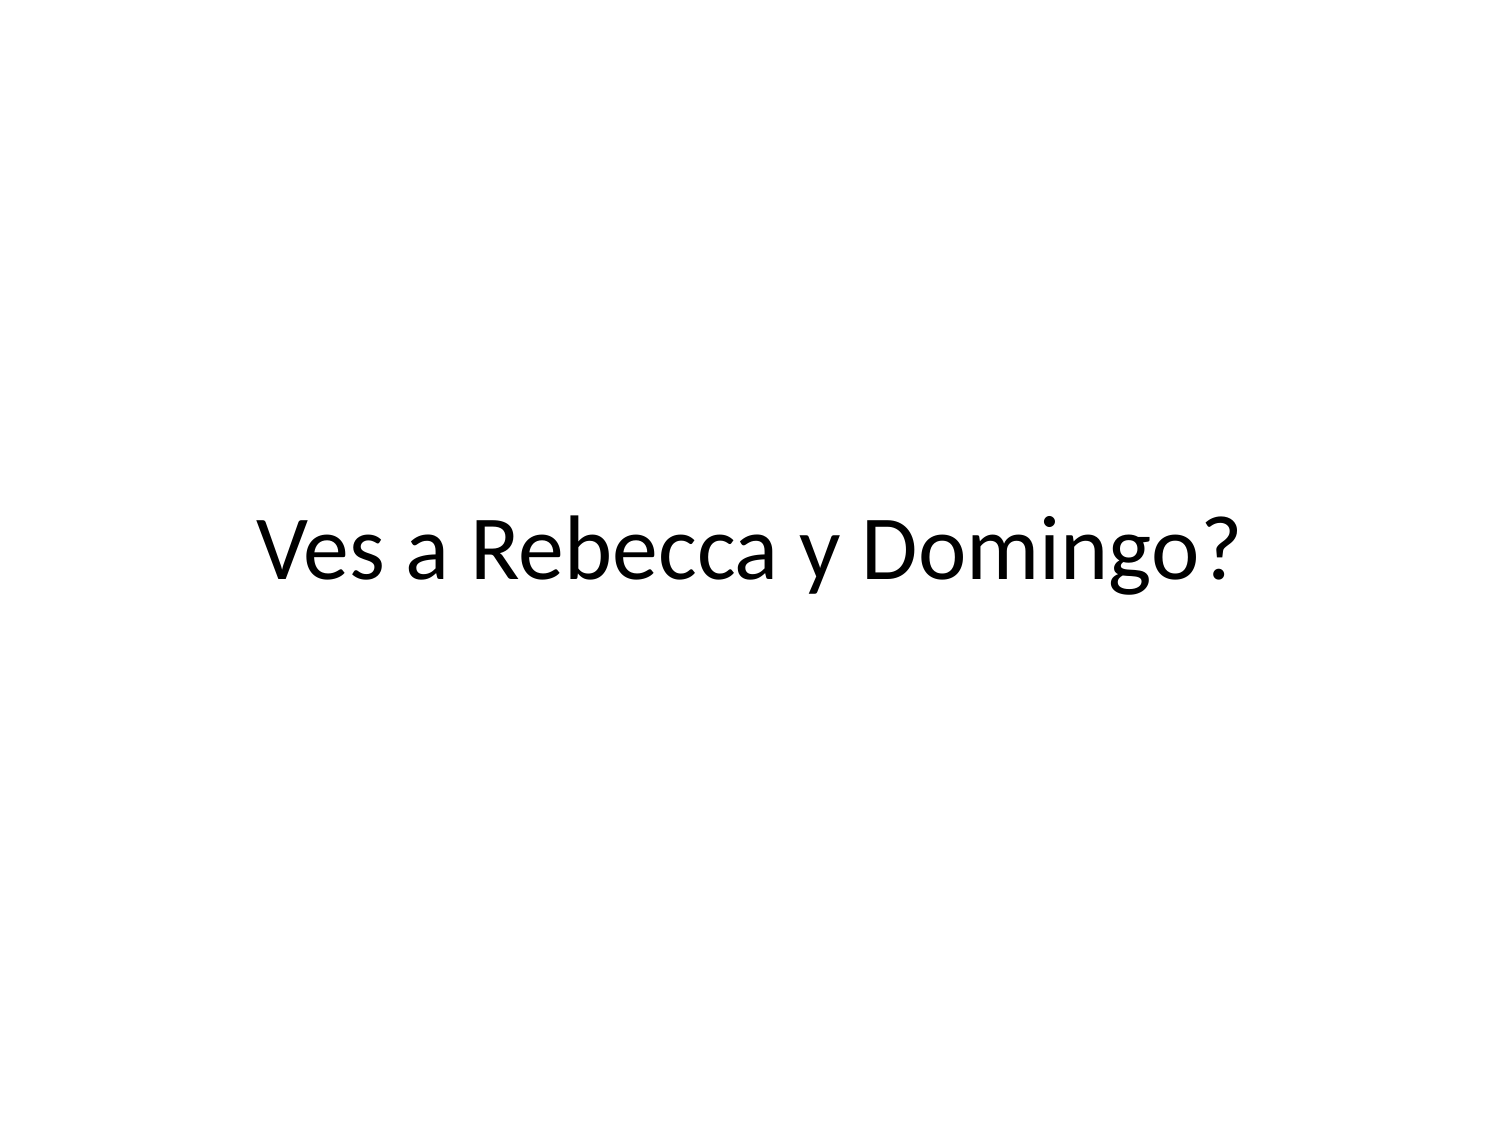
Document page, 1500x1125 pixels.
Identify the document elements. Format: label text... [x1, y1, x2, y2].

title Ves a Rebecca y Domingo? [75, 45, 1425, 1042]
